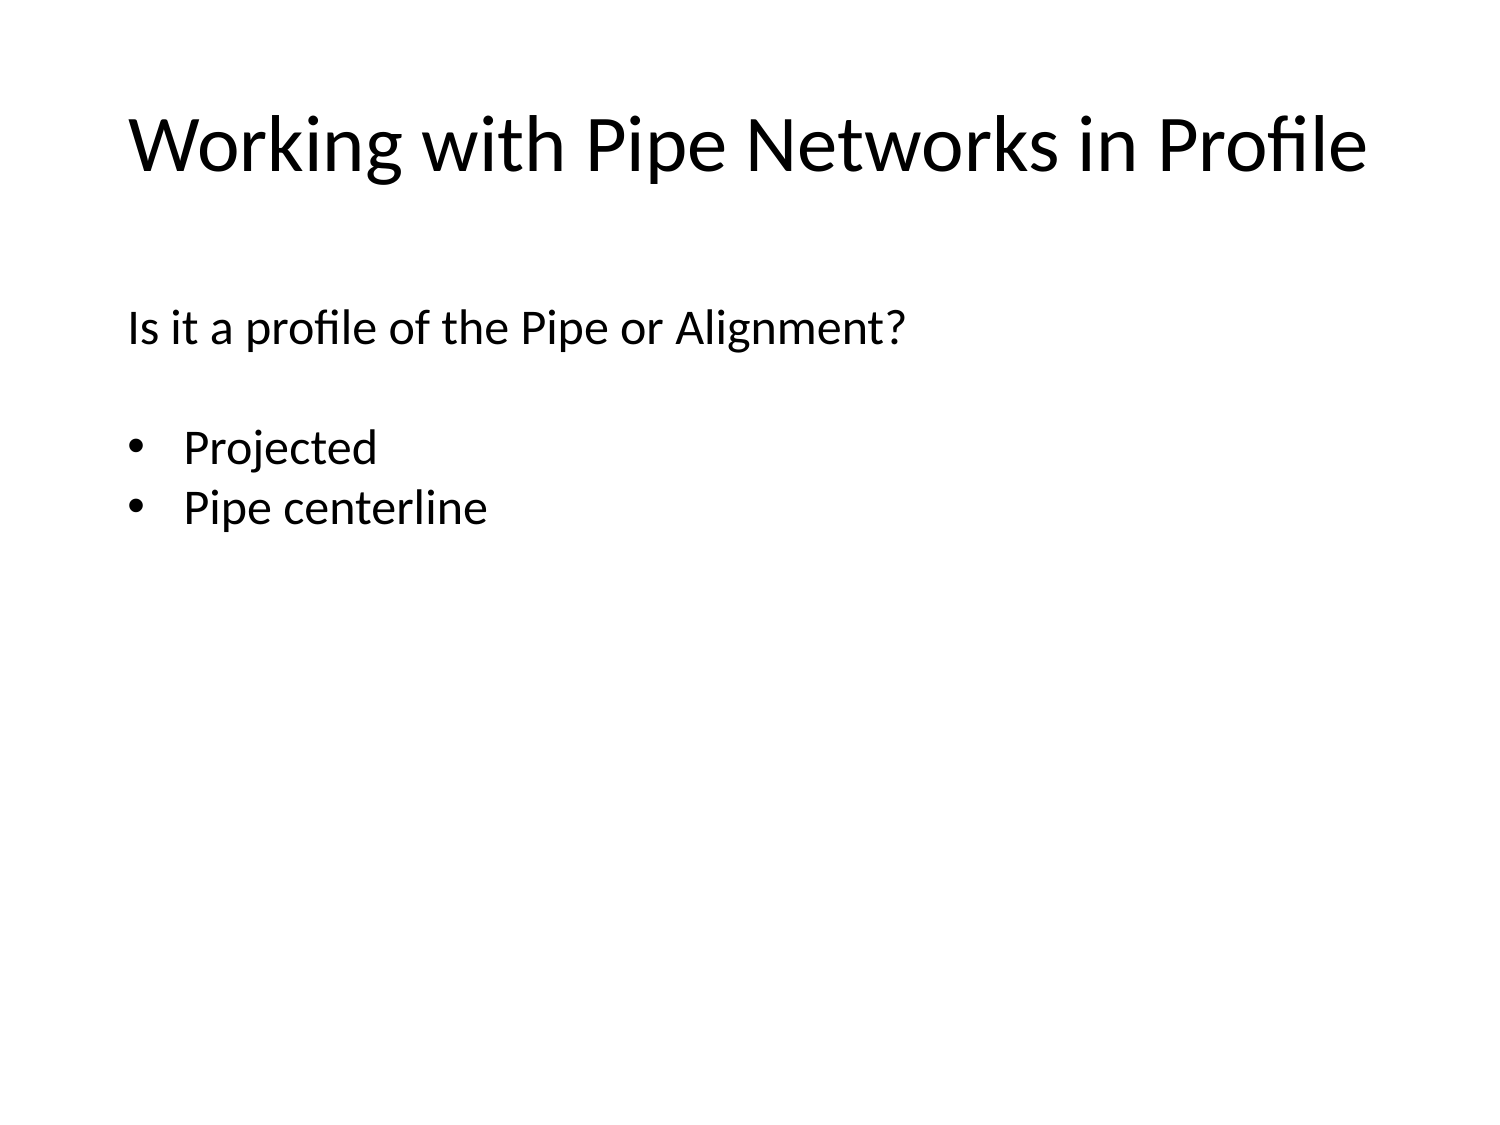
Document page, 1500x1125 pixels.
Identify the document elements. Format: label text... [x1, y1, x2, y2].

title Working with Pipe Networks in Profile [75, 45, 1425, 233]
text_box Is it a profile of the Pipe or Alignment? Projected Pipe centerline [112, 287, 1325, 588]
